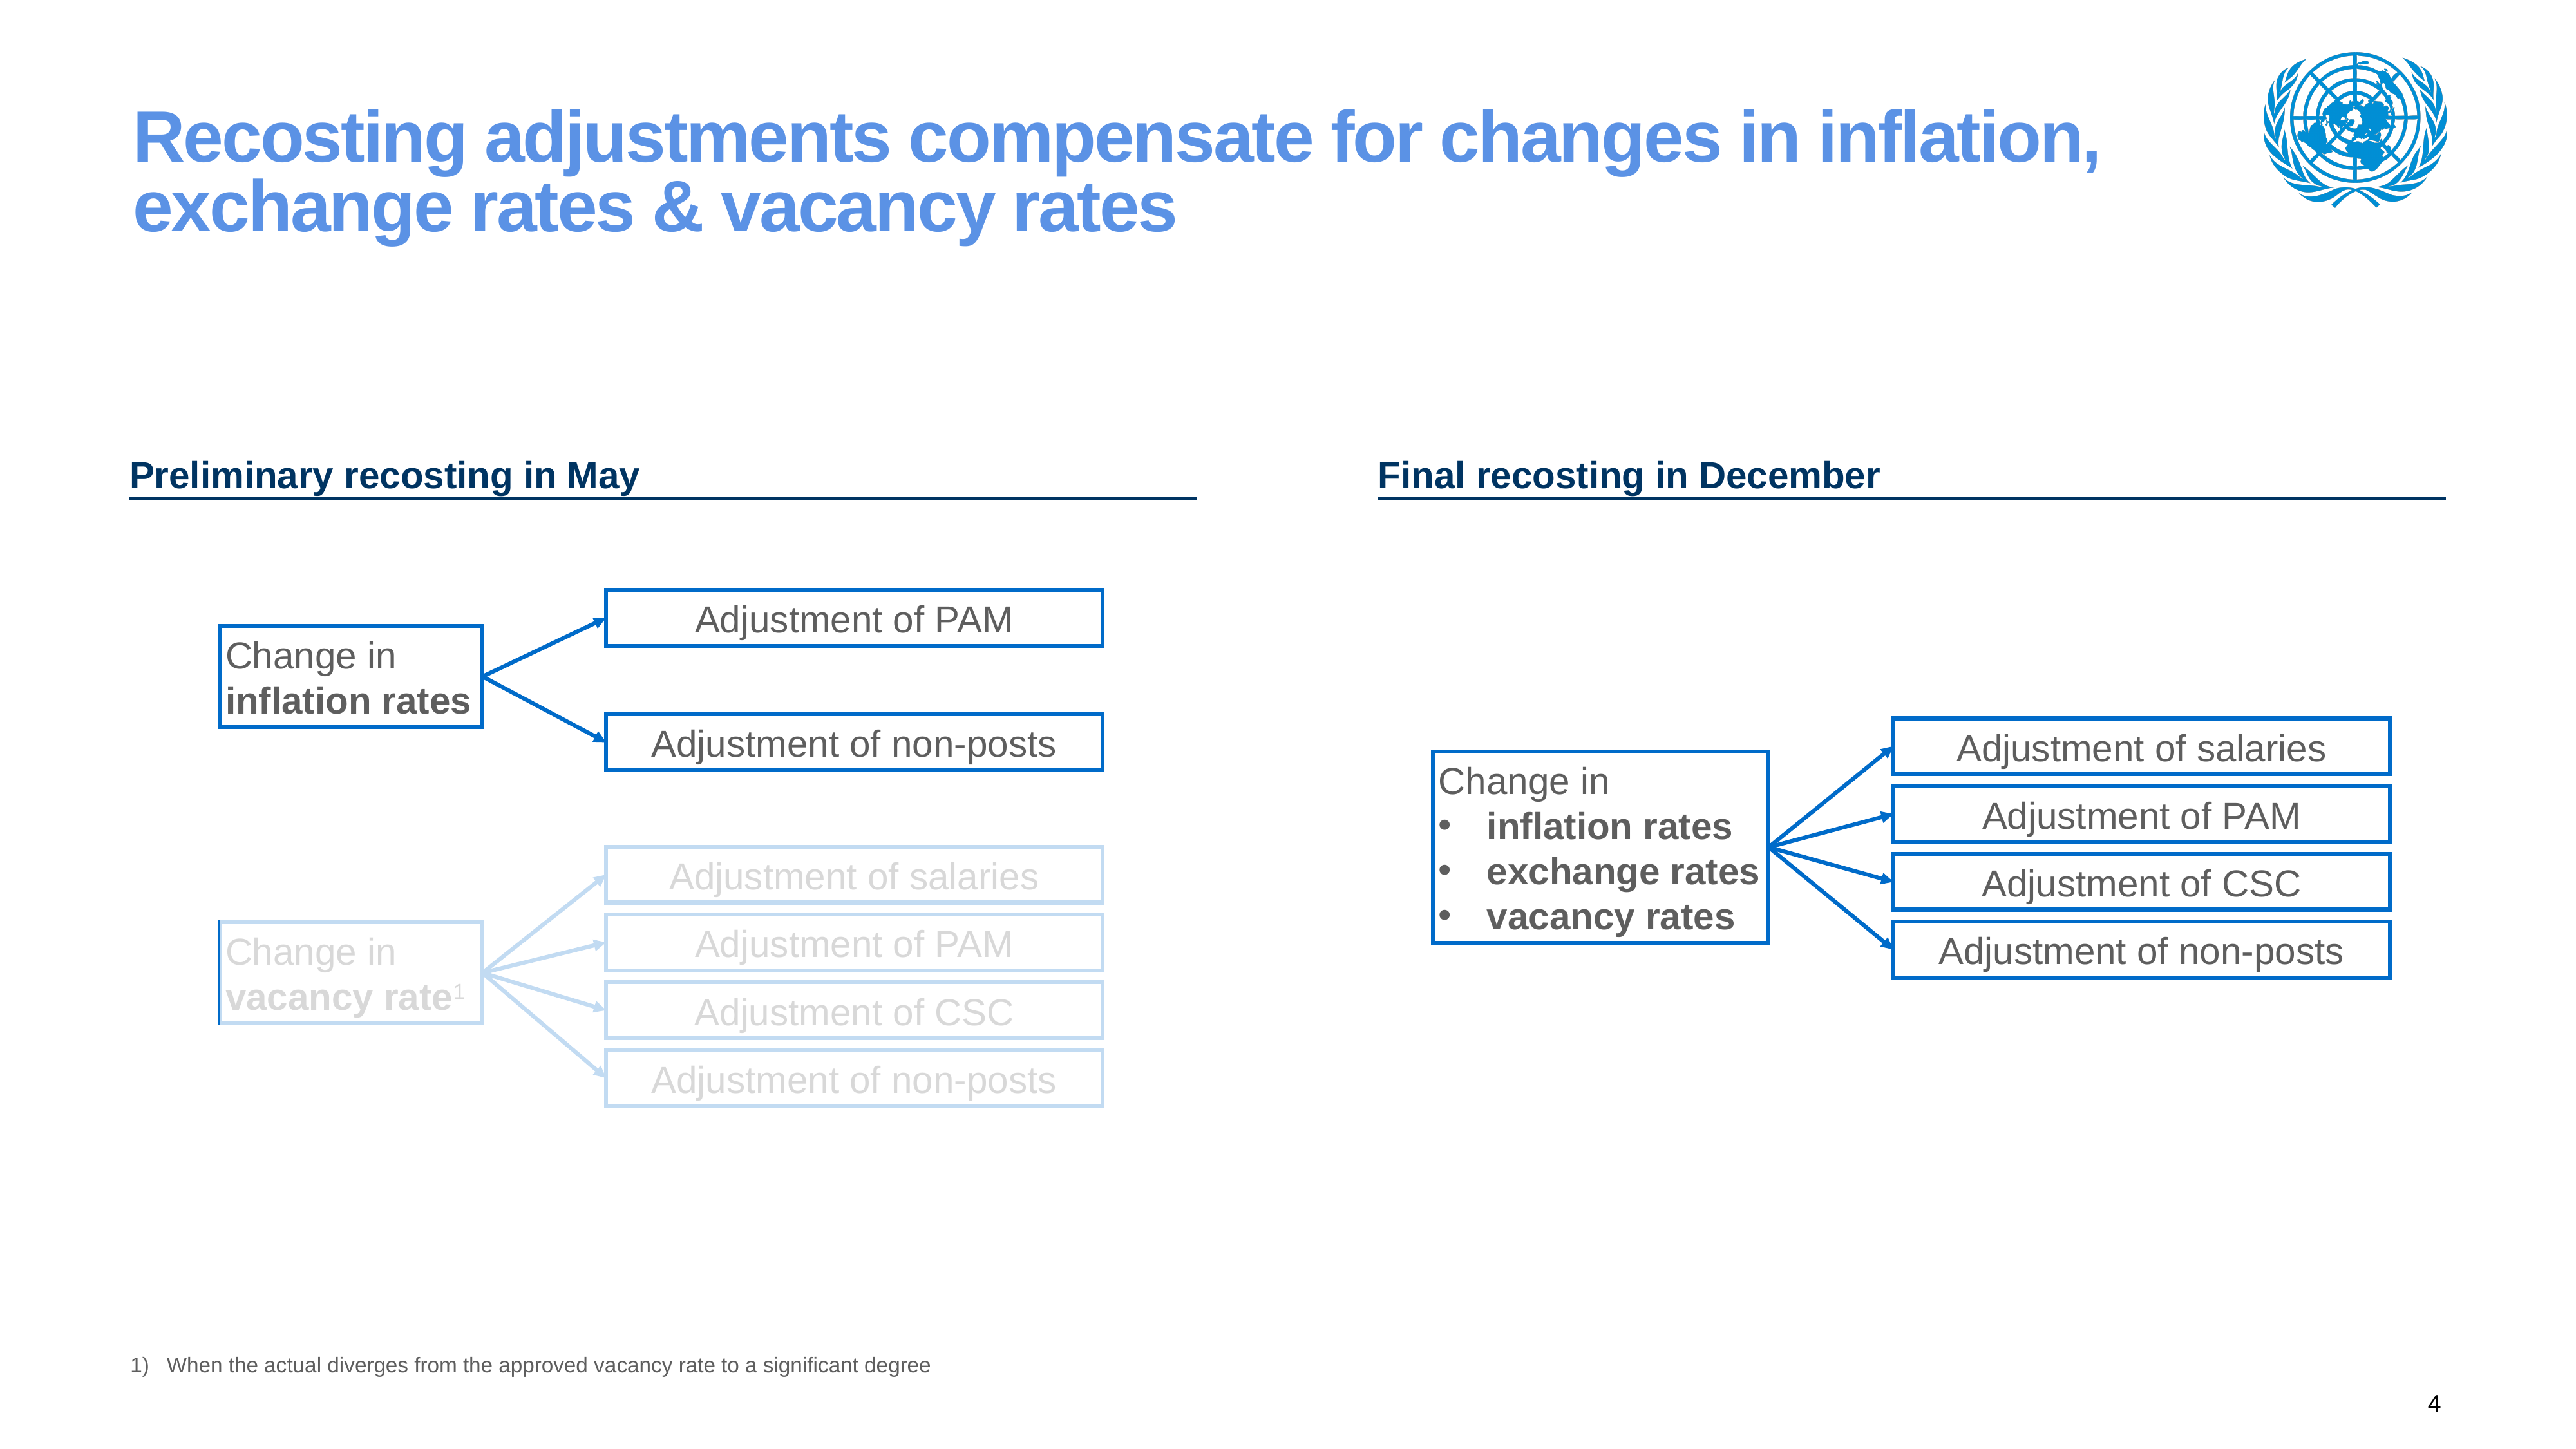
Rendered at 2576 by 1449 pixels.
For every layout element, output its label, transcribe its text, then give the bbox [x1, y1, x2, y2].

picture [2376, 94, 2389, 107]
picture [2320, 95, 2334, 116]
picture [2342, 130, 2353, 140]
picture [2357, 159, 2363, 166]
picture [2307, 86, 2325, 116]
picture [2325, 151, 2353, 166]
picture [2357, 156, 2397, 179]
picture [2357, 95, 2369, 106]
picture [2385, 120, 2403, 149]
picture [2322, 115, 2334, 141]
picture [2382, 147, 2387, 156]
picture [2357, 56, 2396, 77]
picture [2314, 56, 2353, 79]
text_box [1377, 440, 2447, 507]
picture [2357, 70, 2380, 83]
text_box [220, 589, 1103, 1107]
picture [2294, 120, 2304, 136]
picture [2332, 138, 2347, 152]
picture [2323, 70, 2353, 88]
picture [2381, 129, 2389, 140]
title Recosting adjustments compensate for changes in inflation, exchange rates & vacancy rates [127, 100, 2235, 252]
picture [2382, 84, 2404, 115]
picture [2313, 156, 2353, 179]
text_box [128, 440, 1198, 507]
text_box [1433, 718, 2391, 978]
picture [2333, 82, 2353, 97]
picture [2347, 109, 2362, 128]
picture [2294, 76, 2316, 116]
text_box When the actual diverges from the approved vacancy rate to a significant degree [130, 1350, 2447, 1377]
picture [2394, 75, 2417, 115]
picture [2264, 52, 2447, 208]
text_box [220, 819, 1168, 1146]
picture [2307, 120, 2316, 131]
picture [2356, 137, 2369, 142]
picture [2341, 95, 2353, 104]
picture [2334, 124, 2340, 131]
picture [2394, 120, 2417, 159]
picture [2298, 140, 2316, 159]
picture [2357, 82, 2378, 96]
slide_number 4 [2421, 1381, 2447, 1423]
